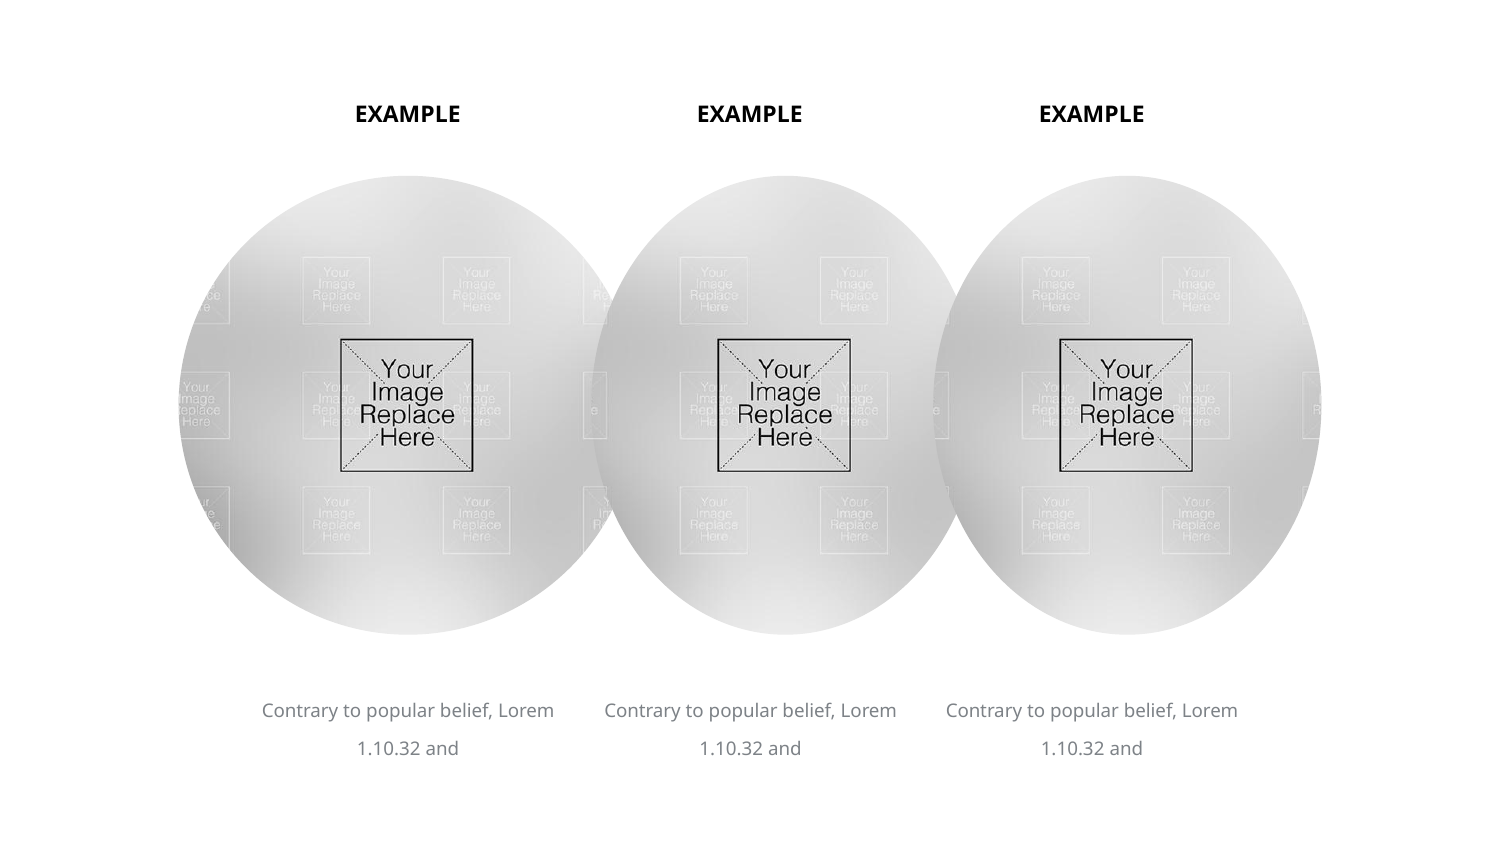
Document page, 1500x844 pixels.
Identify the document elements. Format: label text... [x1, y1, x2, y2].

text_box EXAMPLE [556, 94, 898, 132]
text_box Contrary to popular belief, Lorem 1.10.32 and [590, 678, 911, 750]
text_box Contrary to popular belief, Lorem 1.10.32 and [248, 678, 568, 750]
text_box EXAMPLE [898, 94, 1285, 132]
picture [178, 175, 1322, 635]
text_box EXAMPLE [214, 94, 556, 132]
text_box Contrary to popular belief, Lorem 1.10.32 and [932, 678, 1252, 750]
